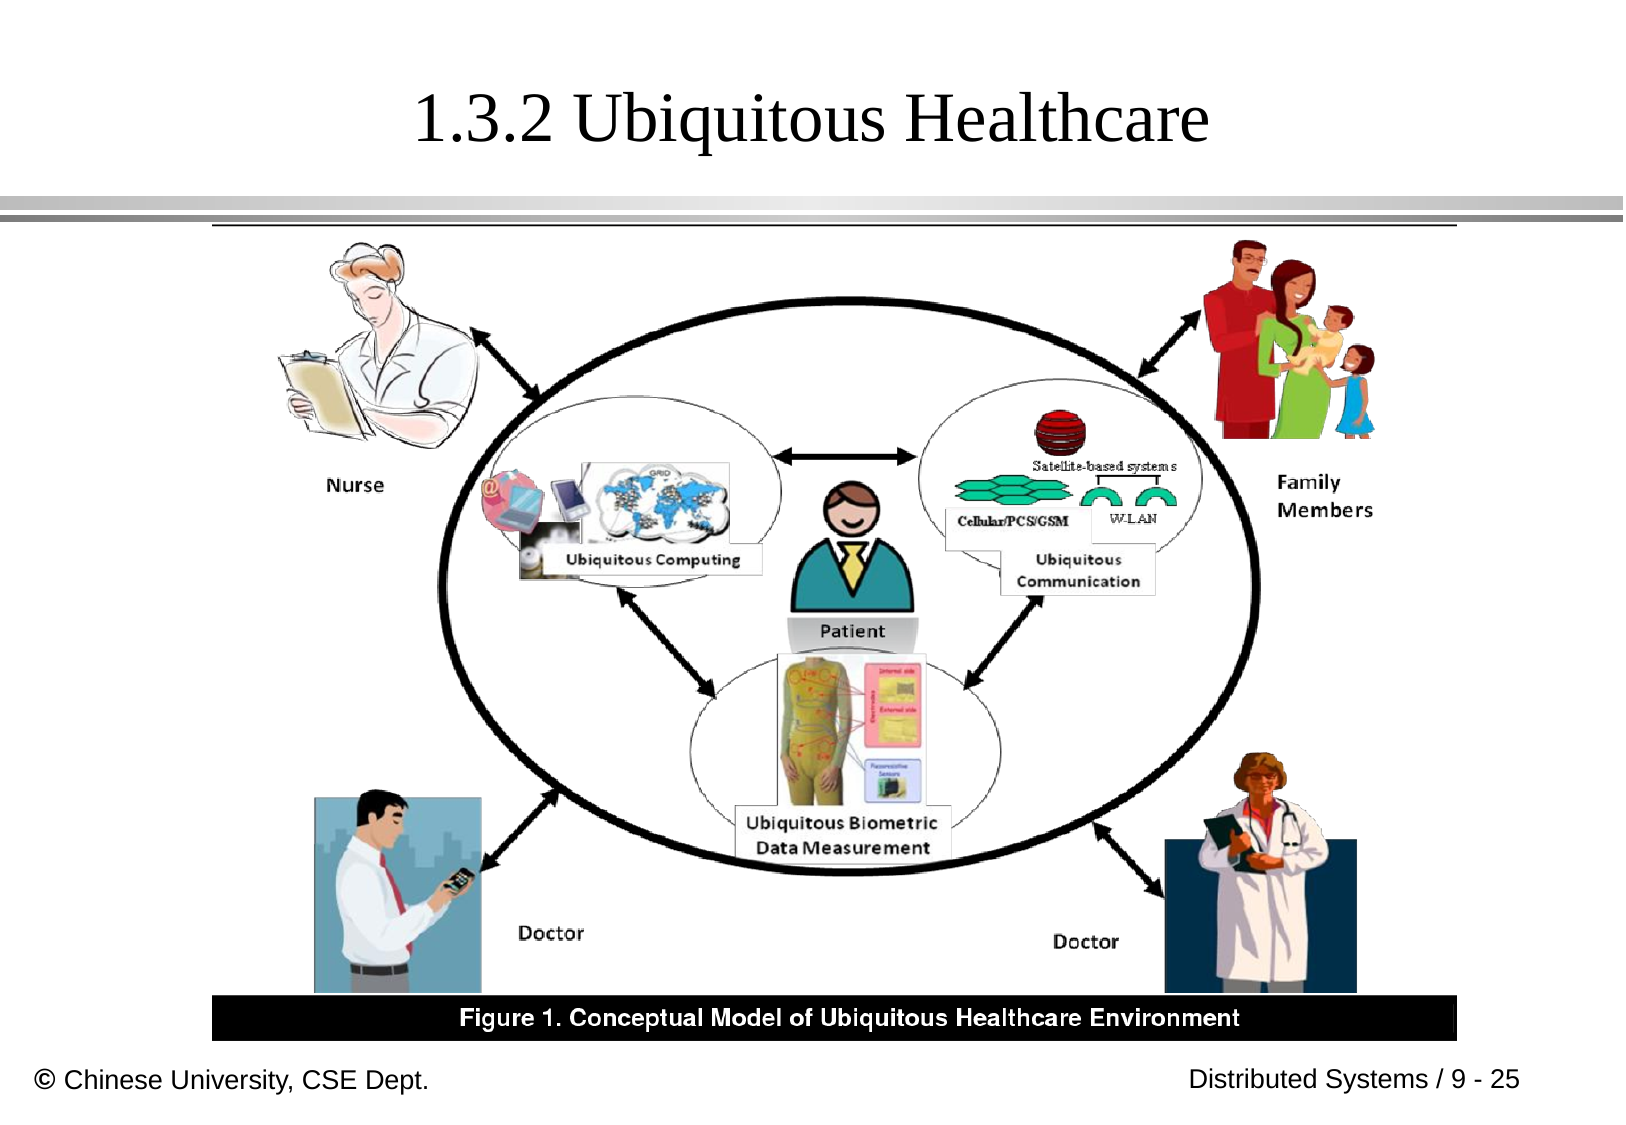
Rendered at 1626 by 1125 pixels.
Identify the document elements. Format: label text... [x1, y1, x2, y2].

title 1.3.2 Ubiquitous Healthcare [49, 62, 1576, 163]
picture [212, 224, 1457, 1042]
